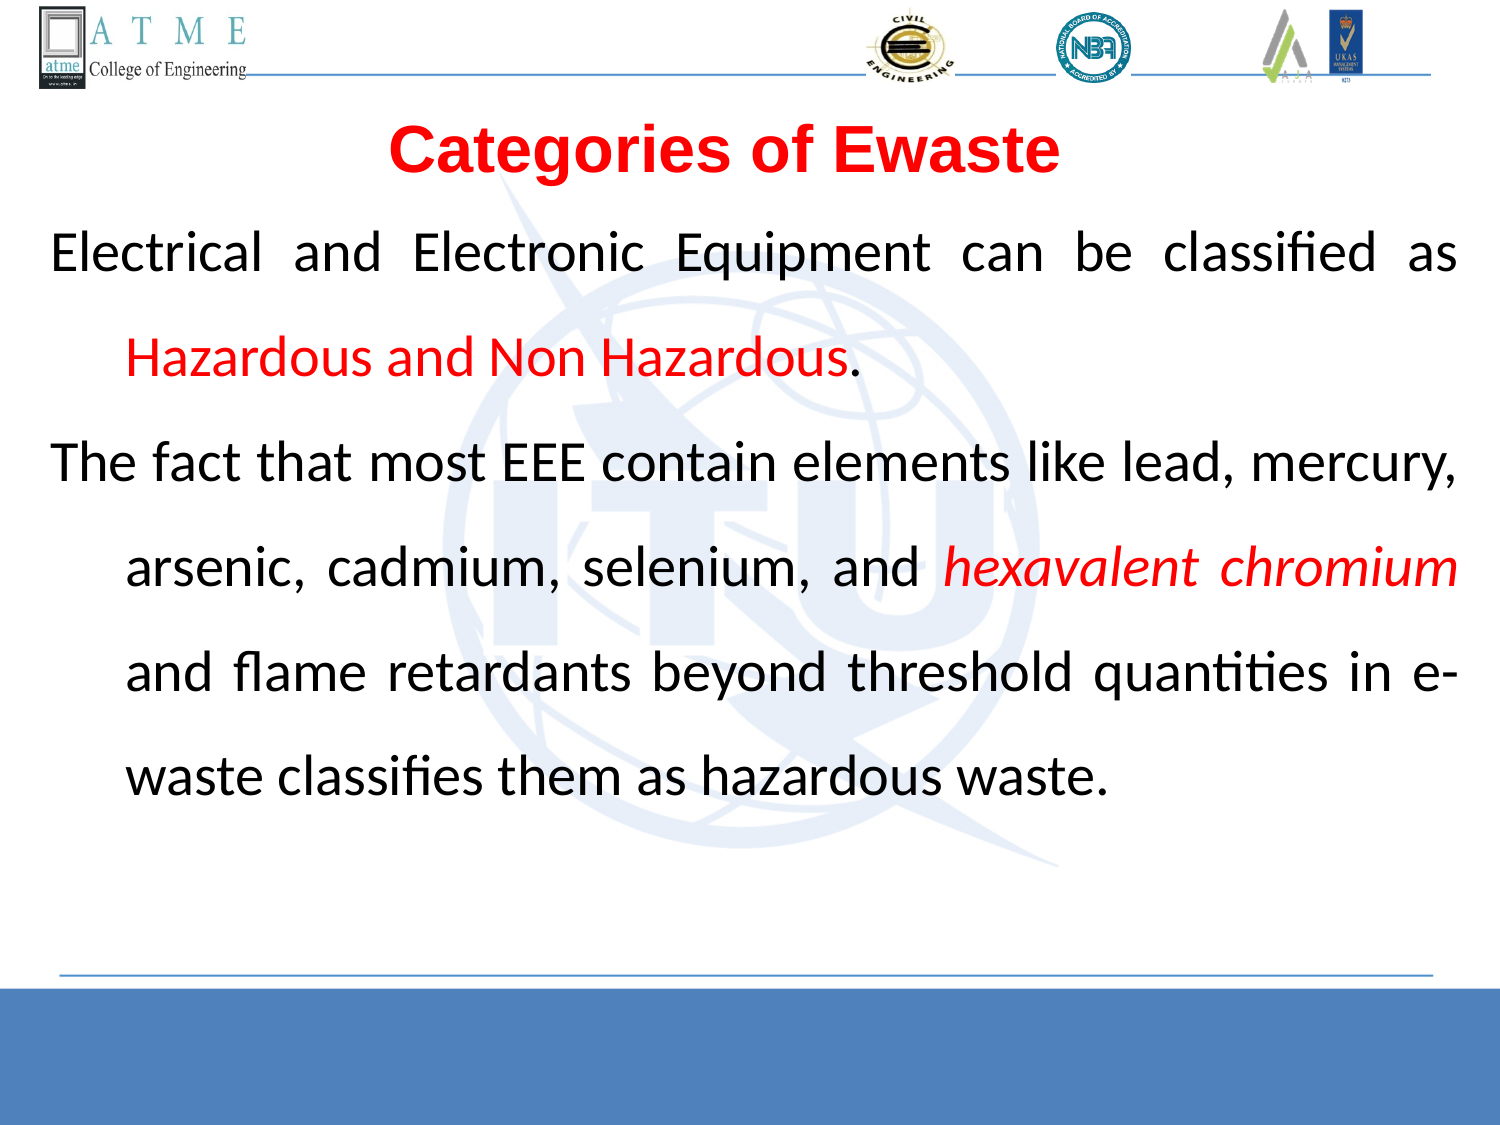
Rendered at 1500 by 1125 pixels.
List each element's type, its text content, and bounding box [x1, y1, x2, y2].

text_box [0, 988, 1500, 1125]
text_box Categories of Ewaste [100, 68, 1313, 170]
picture [0, 0, 1500, 988]
text_box Electrical and Electronic Equipment can be classified as Hazardous and Non Hazardous. The fact that most EEE contain elements like lead, mercury, arsenic, cadmium, selenium, and hexavalent chromium and flame retardants beyond threshold quantities in e-waste classifies them as hazardous waste. [35, 170, 1475, 945]
